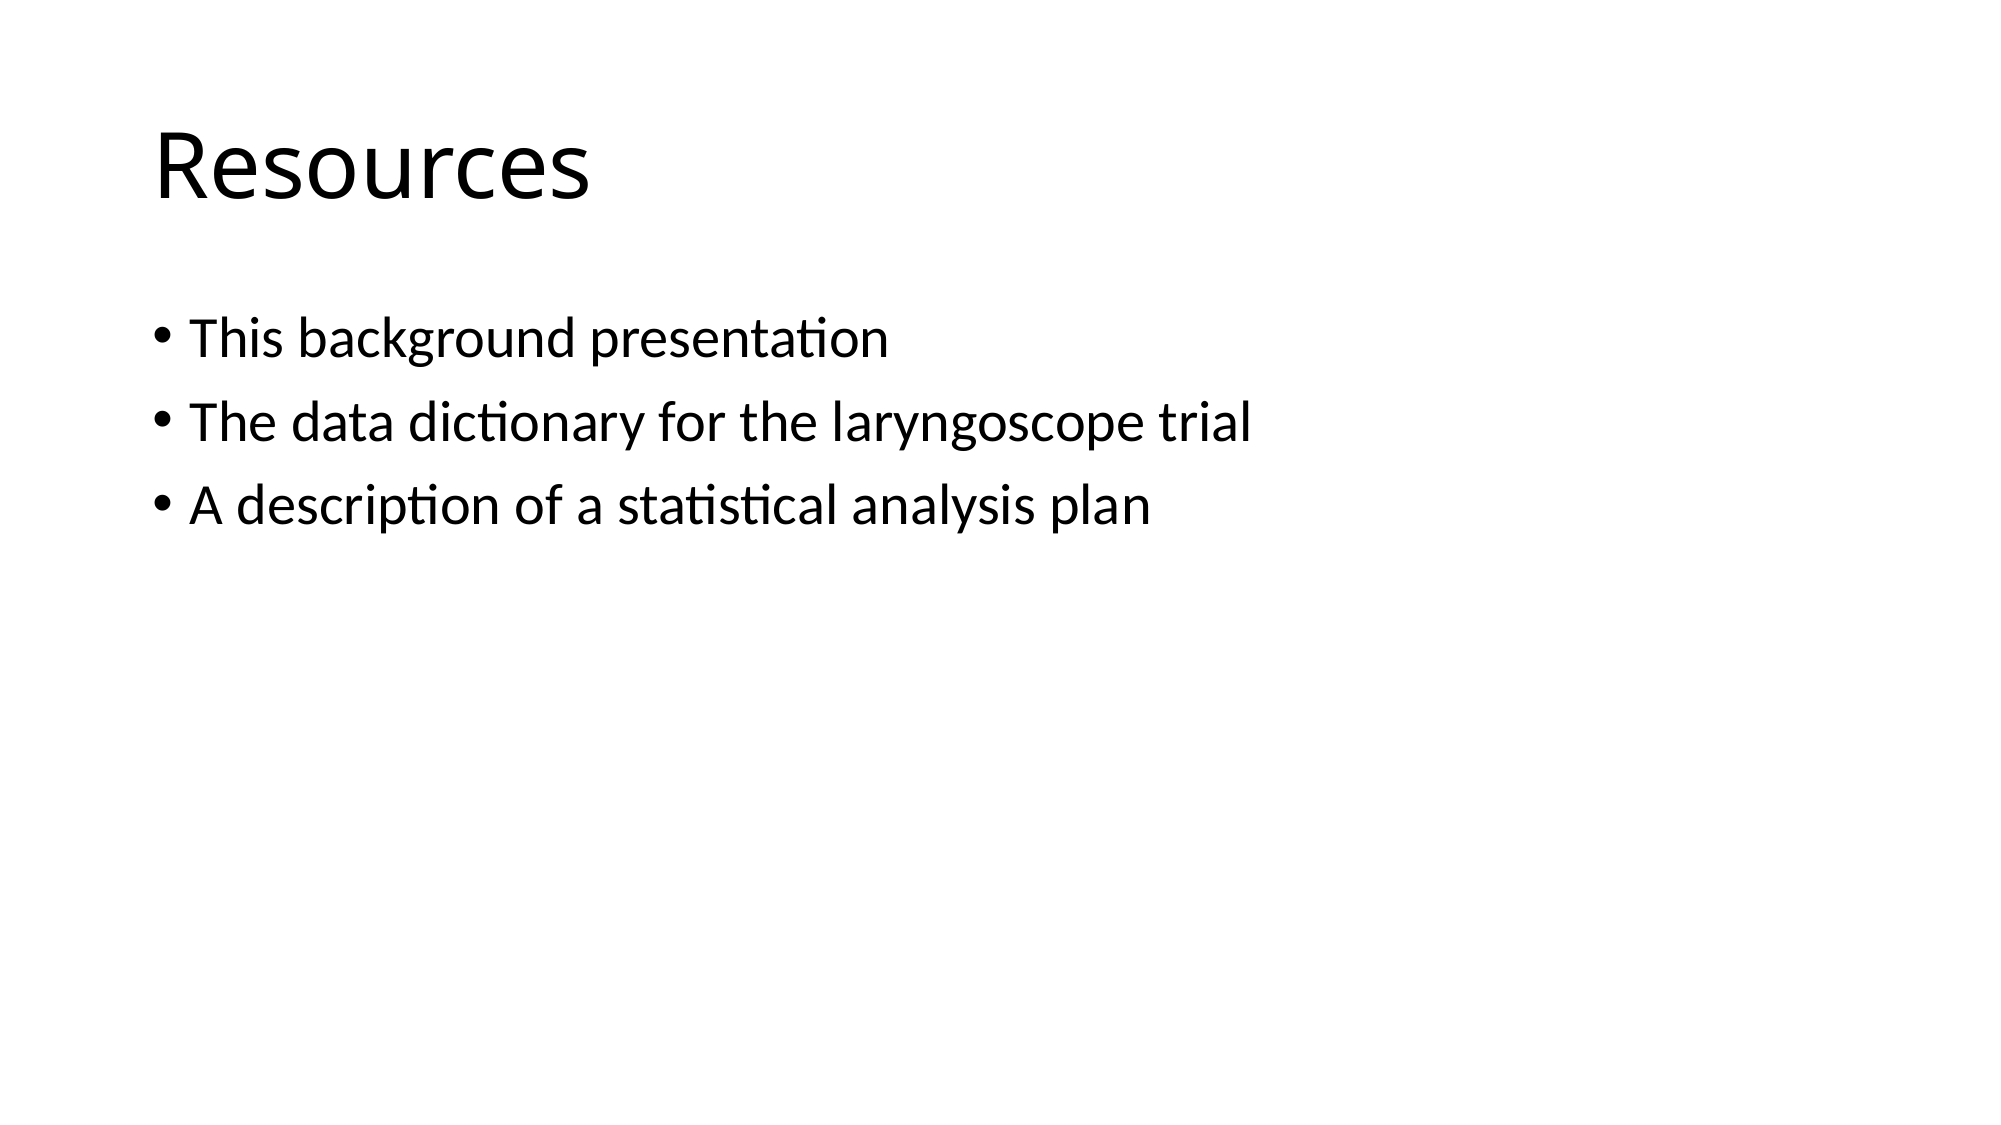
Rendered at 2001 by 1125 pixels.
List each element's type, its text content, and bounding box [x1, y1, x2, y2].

list This background presentation The data dictionary for the laryngoscope trial A description of a statistical analysis plan [137, 299, 1863, 1014]
title Resources [137, 59, 1863, 278]
